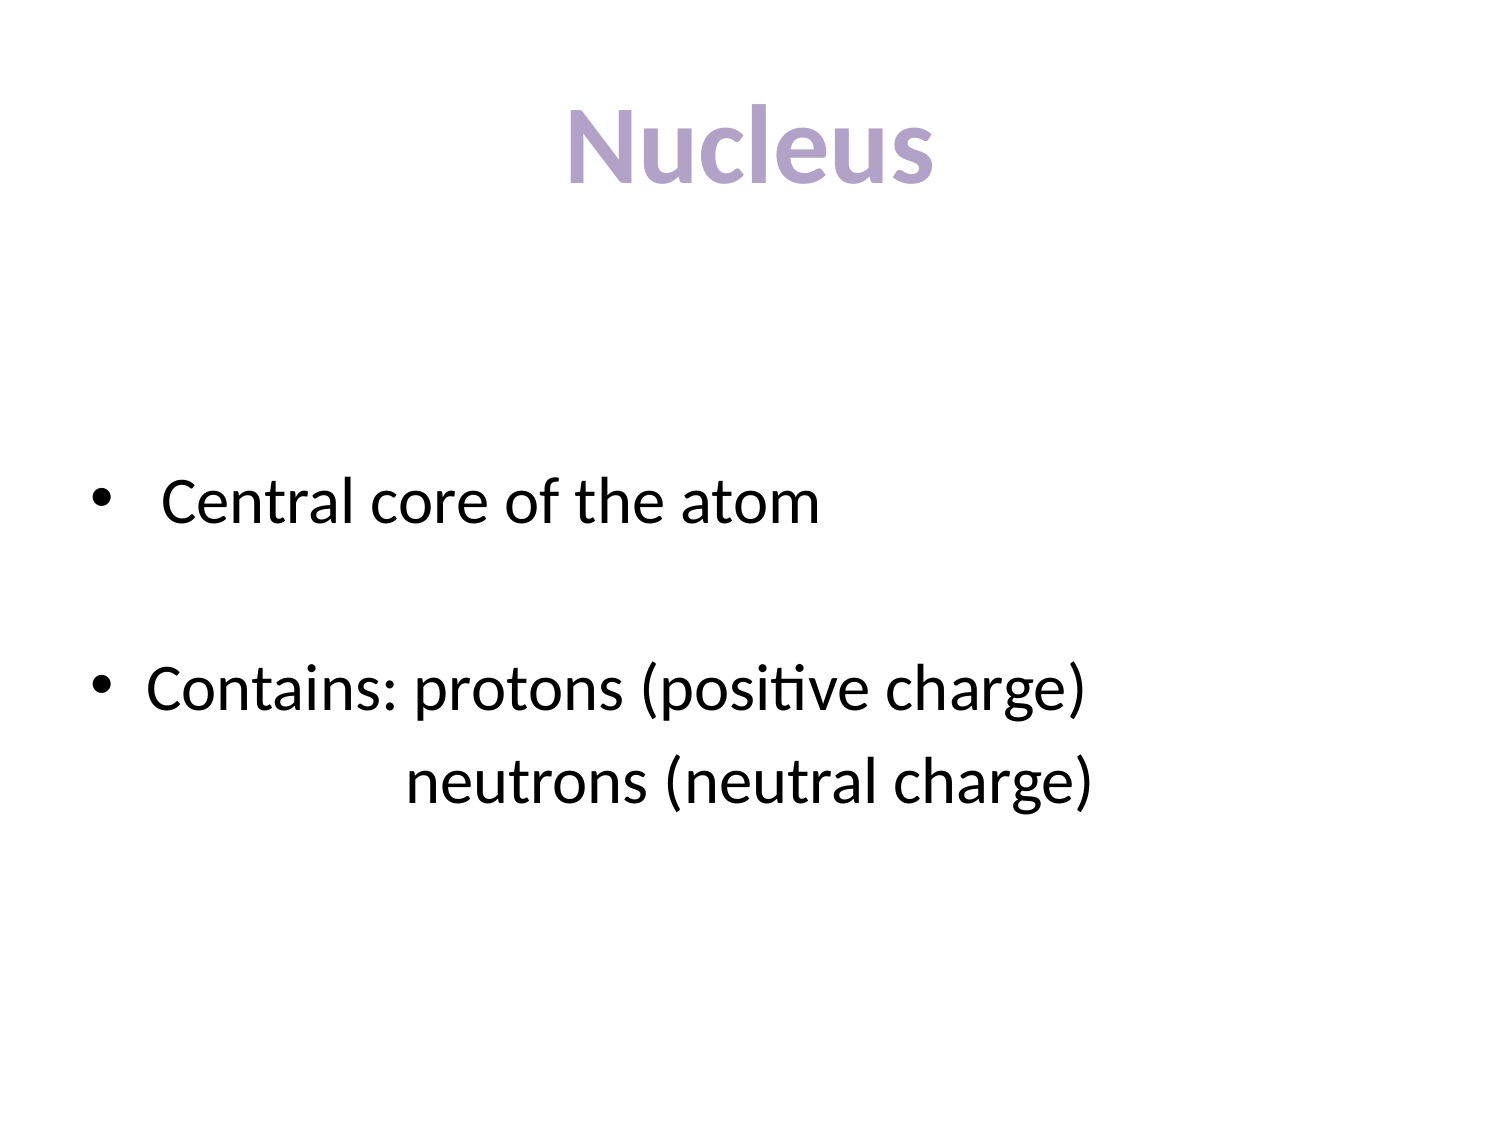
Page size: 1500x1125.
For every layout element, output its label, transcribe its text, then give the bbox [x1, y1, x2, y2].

list Central core of the atom Contains: protons (positive charge) neutrons (neutral charge) [75, 262, 1425, 1005]
title Nucleus [75, 45, 1425, 233]
